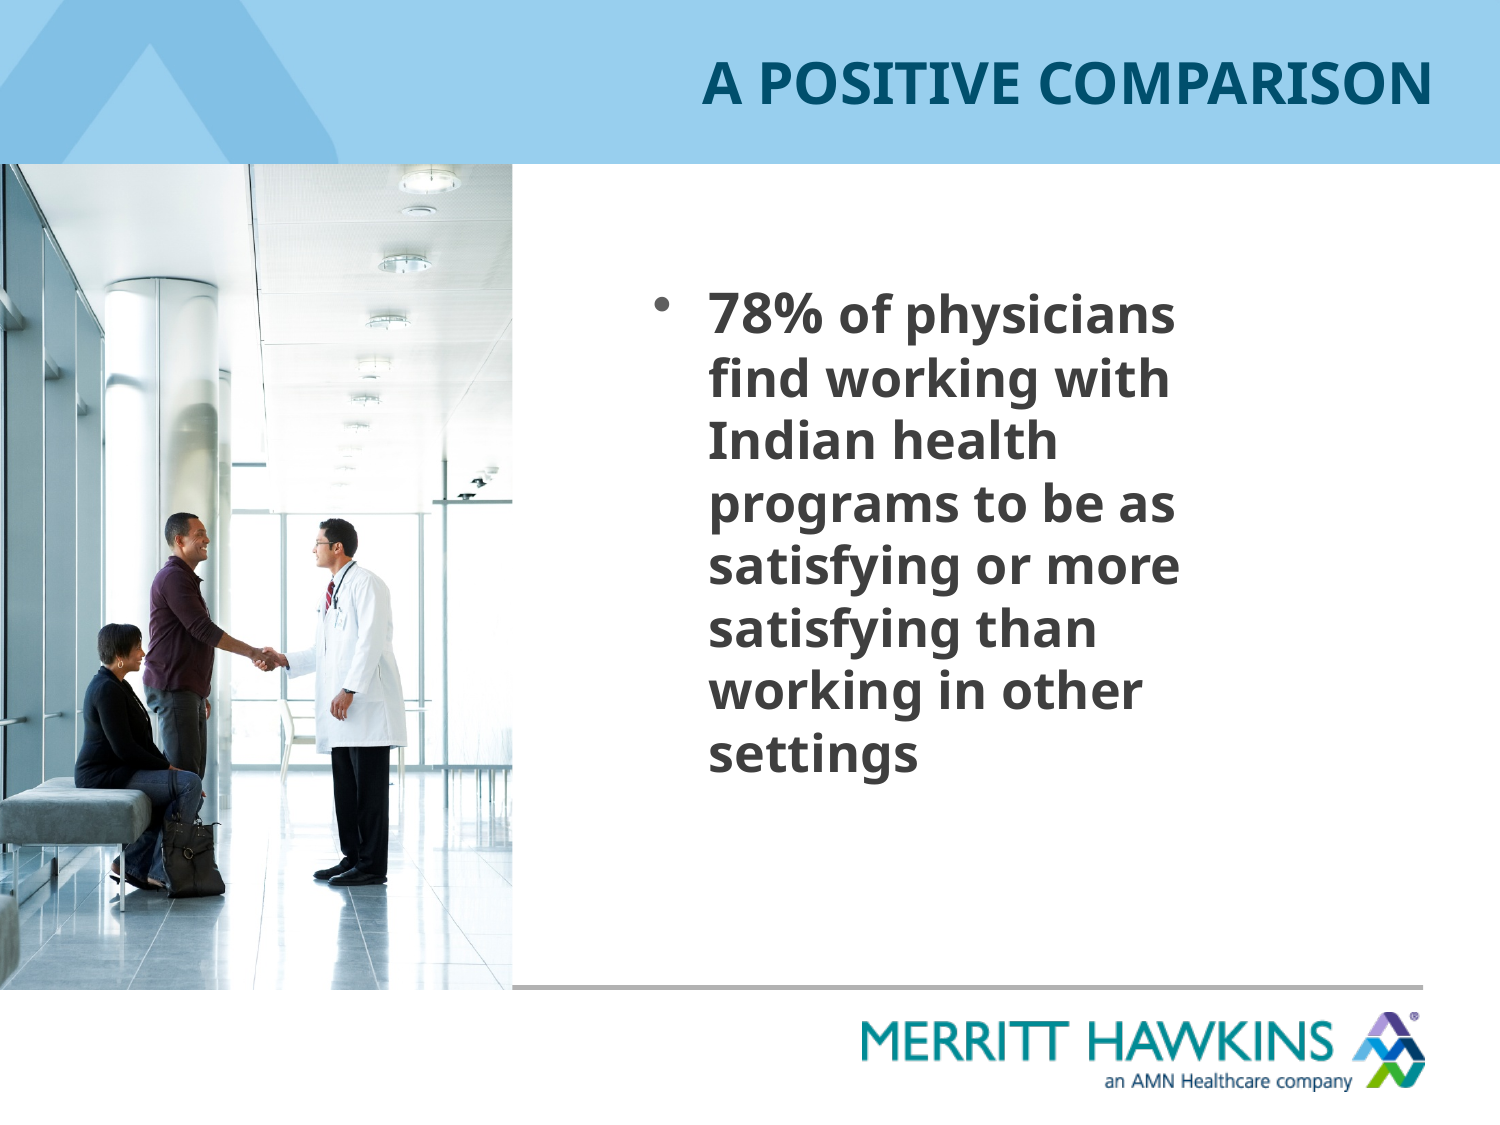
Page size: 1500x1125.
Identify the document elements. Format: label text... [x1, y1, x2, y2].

list 78% of physicians find working with Indian health programs to be as satisfying or more satisfying than working in other settings [637, 269, 1301, 813]
picture [862, 1012, 1425, 1092]
title A POSITIVE COMPARISON [274, 24, 1451, 138]
picture [0, 0, 1500, 990]
